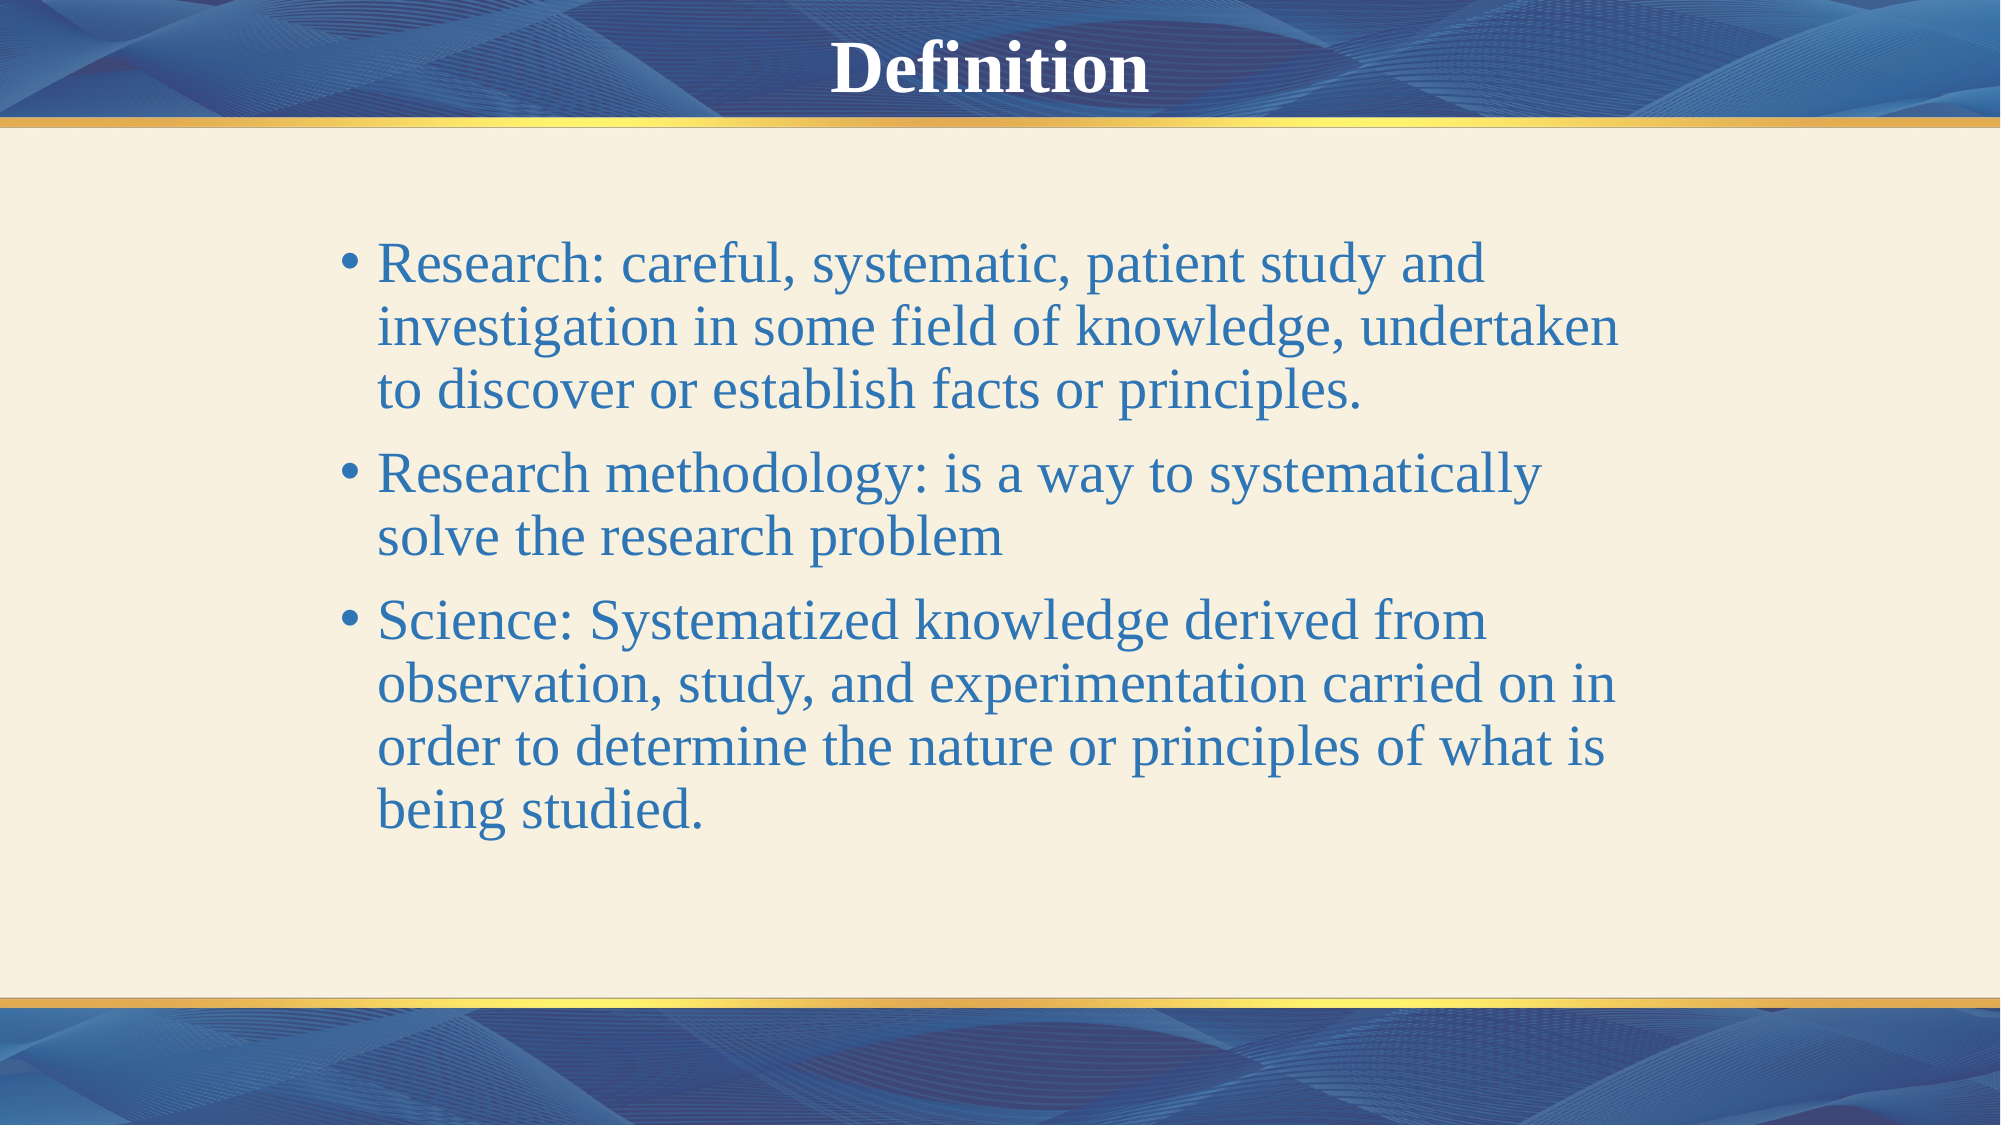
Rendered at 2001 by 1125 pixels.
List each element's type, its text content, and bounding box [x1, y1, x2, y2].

title Definition [512, 0, 1488, 138]
picture [0, 0, 2001, 1125]
list Research: careful, systematic, patient study and investigation in some field of knowledge, undertaken to discover or establish facts or principles. Research methodology: is a way to systematically solve the research problem Science: Systematized knowledge derived from observation, study, and experimentation carried on in order to determine the nature or principles of what is being studied. [324, 224, 1675, 1075]
